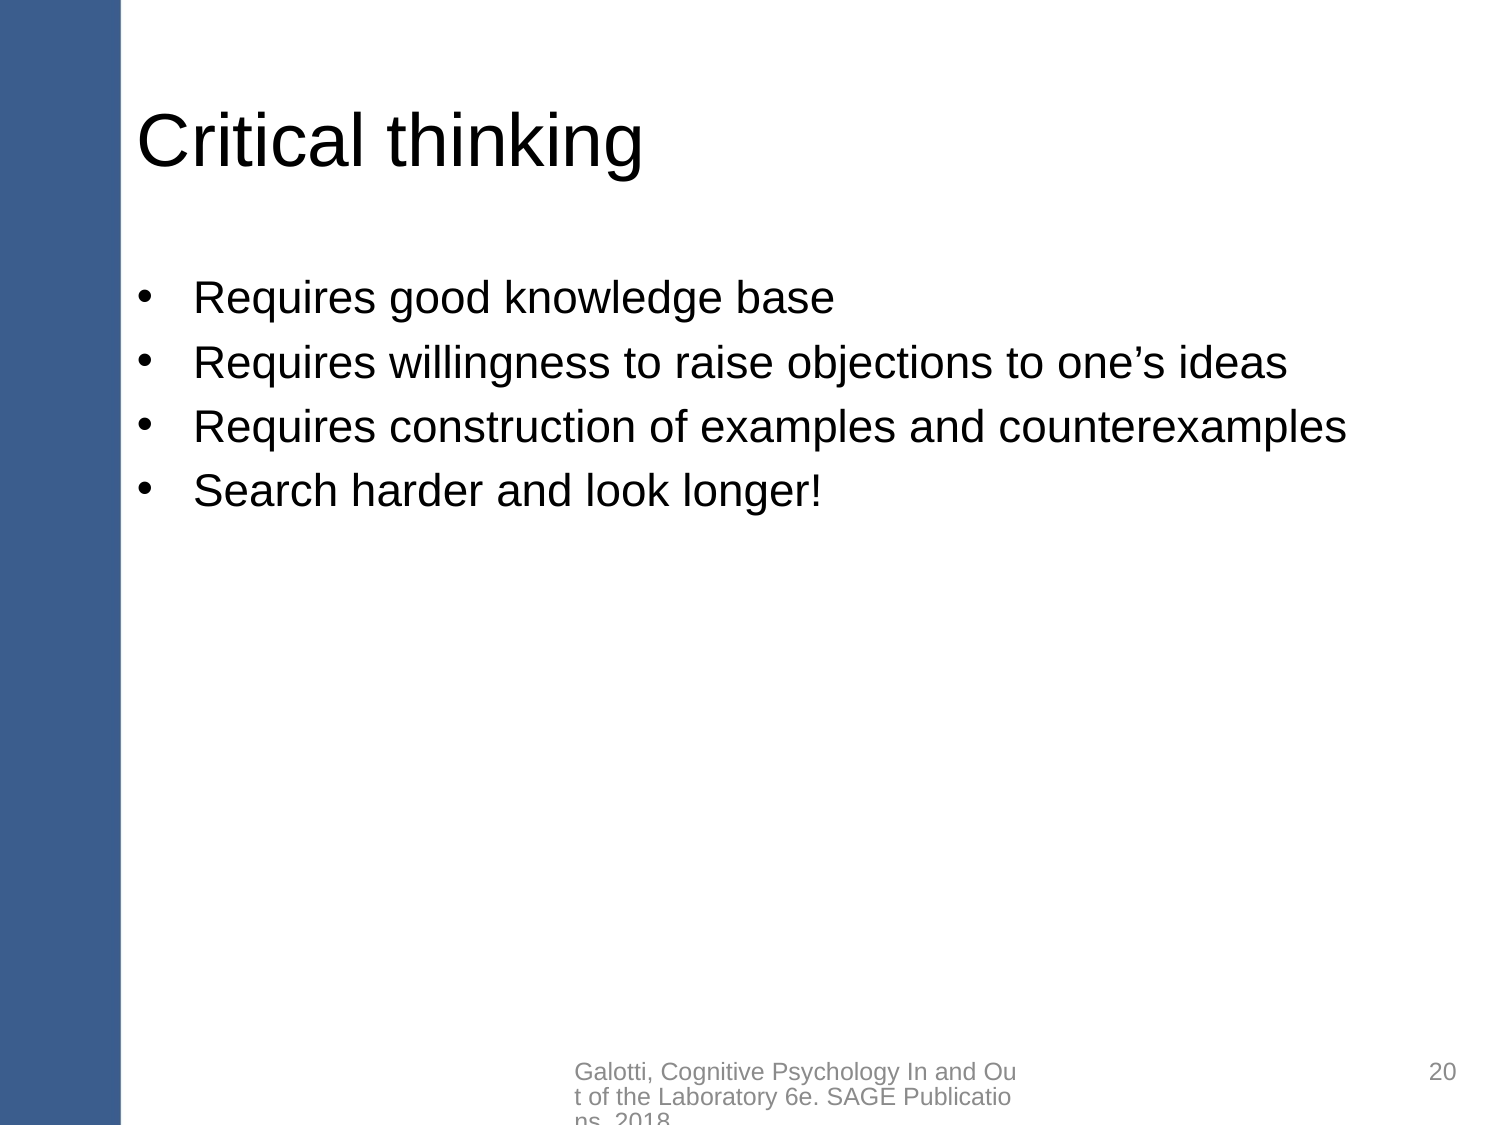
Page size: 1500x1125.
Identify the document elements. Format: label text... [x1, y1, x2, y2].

title Critical thinking [121, 43, 1472, 231]
slide_number 20 [1121, 1040, 1472, 1101]
list Requires good knowledge base Requires willingness to raise objections to one’s ideas Requires construction of examples and counterexamples Search harder and look longer! [121, 260, 1472, 1004]
picture [0, 0, 1500, 1125]
footer Galotti, Cognitive Psychology In and Out of the Laboratory 6e. SAGE Publications, 2018. [559, 1040, 1035, 1101]
